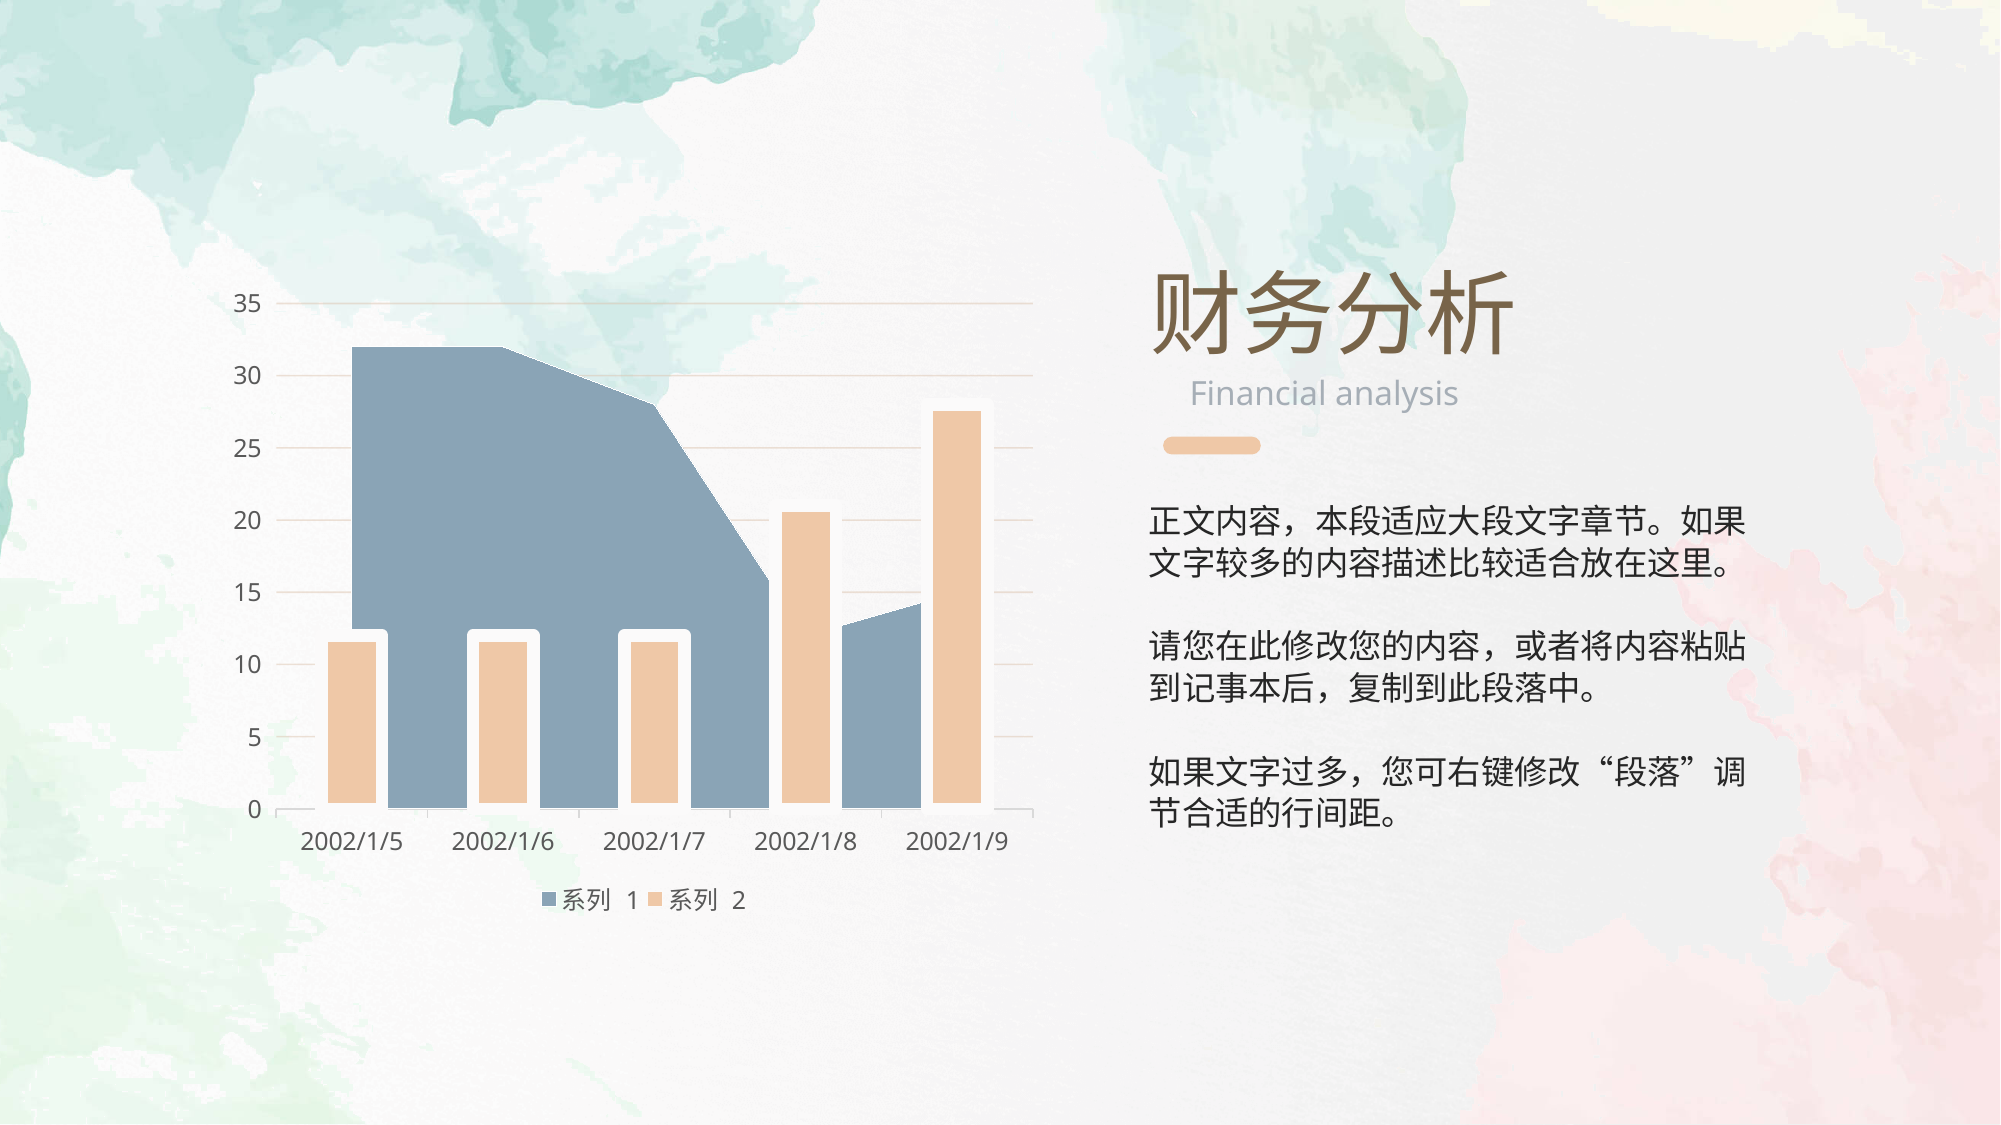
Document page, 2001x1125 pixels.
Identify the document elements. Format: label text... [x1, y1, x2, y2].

picture [0, 0, 2001, 1125]
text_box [1134, 248, 1535, 455]
text_box 正文内容，本段适应大段文字章节。如果文字较多的内容描述比较适合放在这里。 请您在此修改您的内容，或者将内容粘贴到记事本后，复制到此段落中。 如果文字过多，您可右键修改“段落”调节合适的行间距。 [1134, 491, 1769, 840]
chart [216, 273, 1050, 932]
